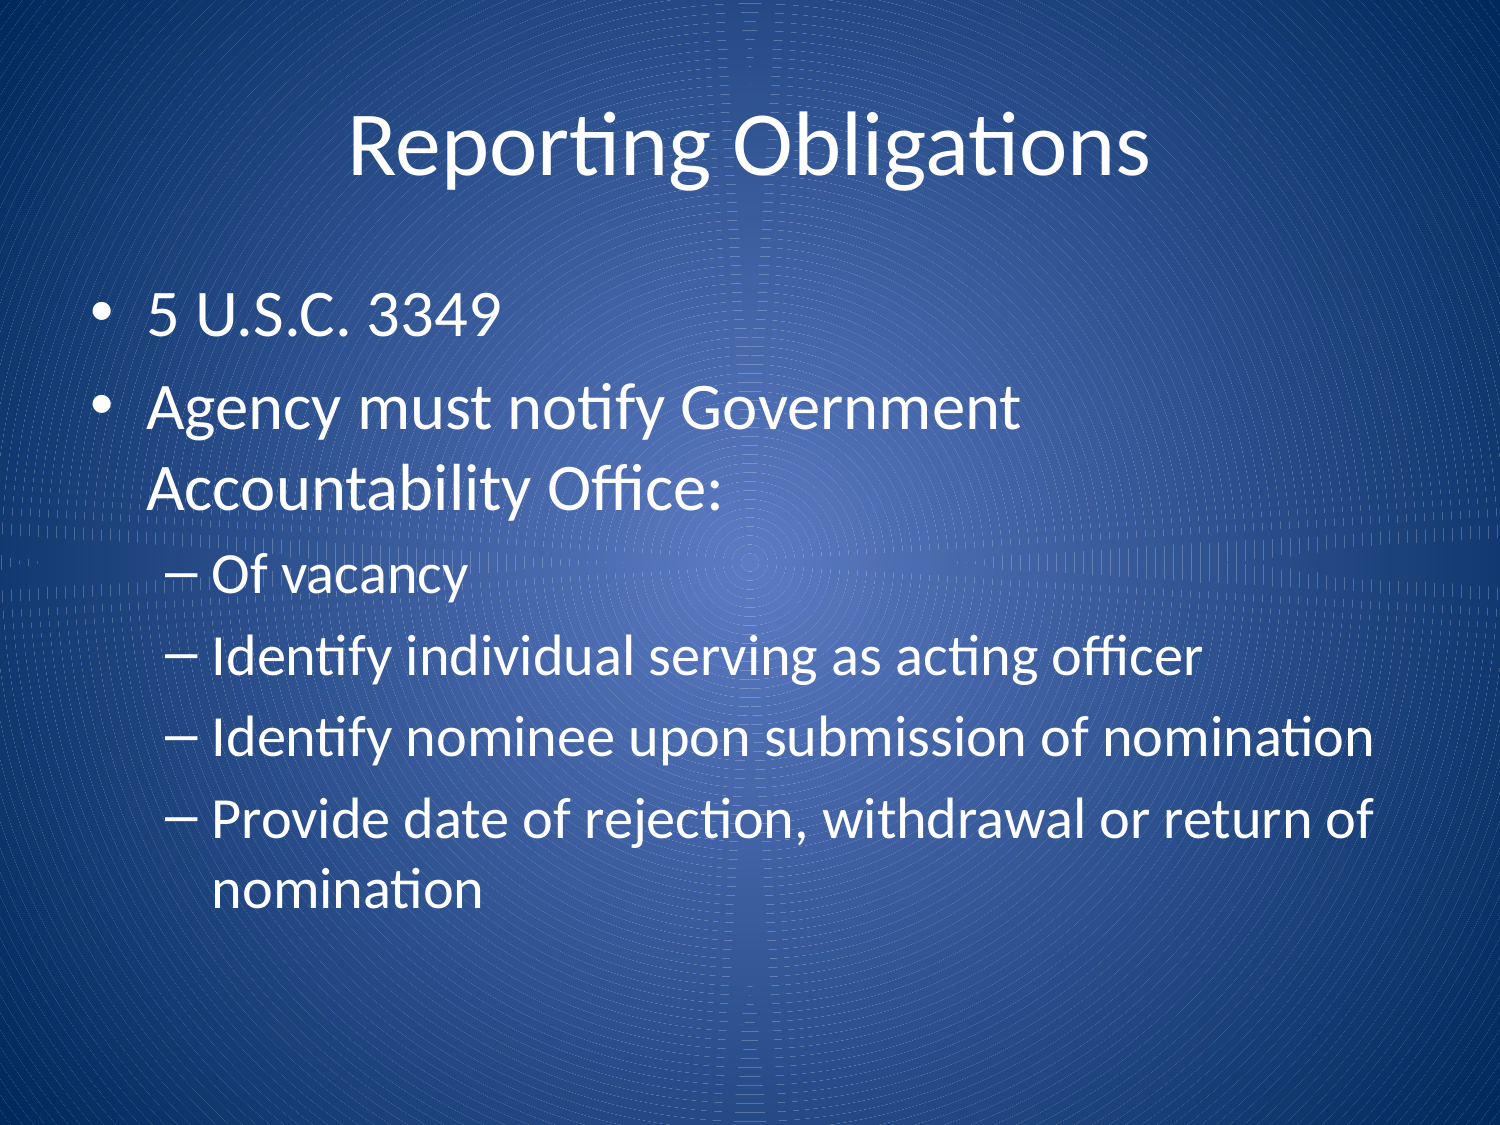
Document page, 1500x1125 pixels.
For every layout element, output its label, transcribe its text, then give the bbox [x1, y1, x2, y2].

title Reporting Obligations [75, 45, 1425, 233]
list 5 U.S.C. 3349 Agency must notify Government Accountability Office: Of vacancy Identify individual serving as acting officer Identify nominee upon submission of nomination Provide date of rejection, withdrawal or return of nomination [75, 262, 1425, 1005]
